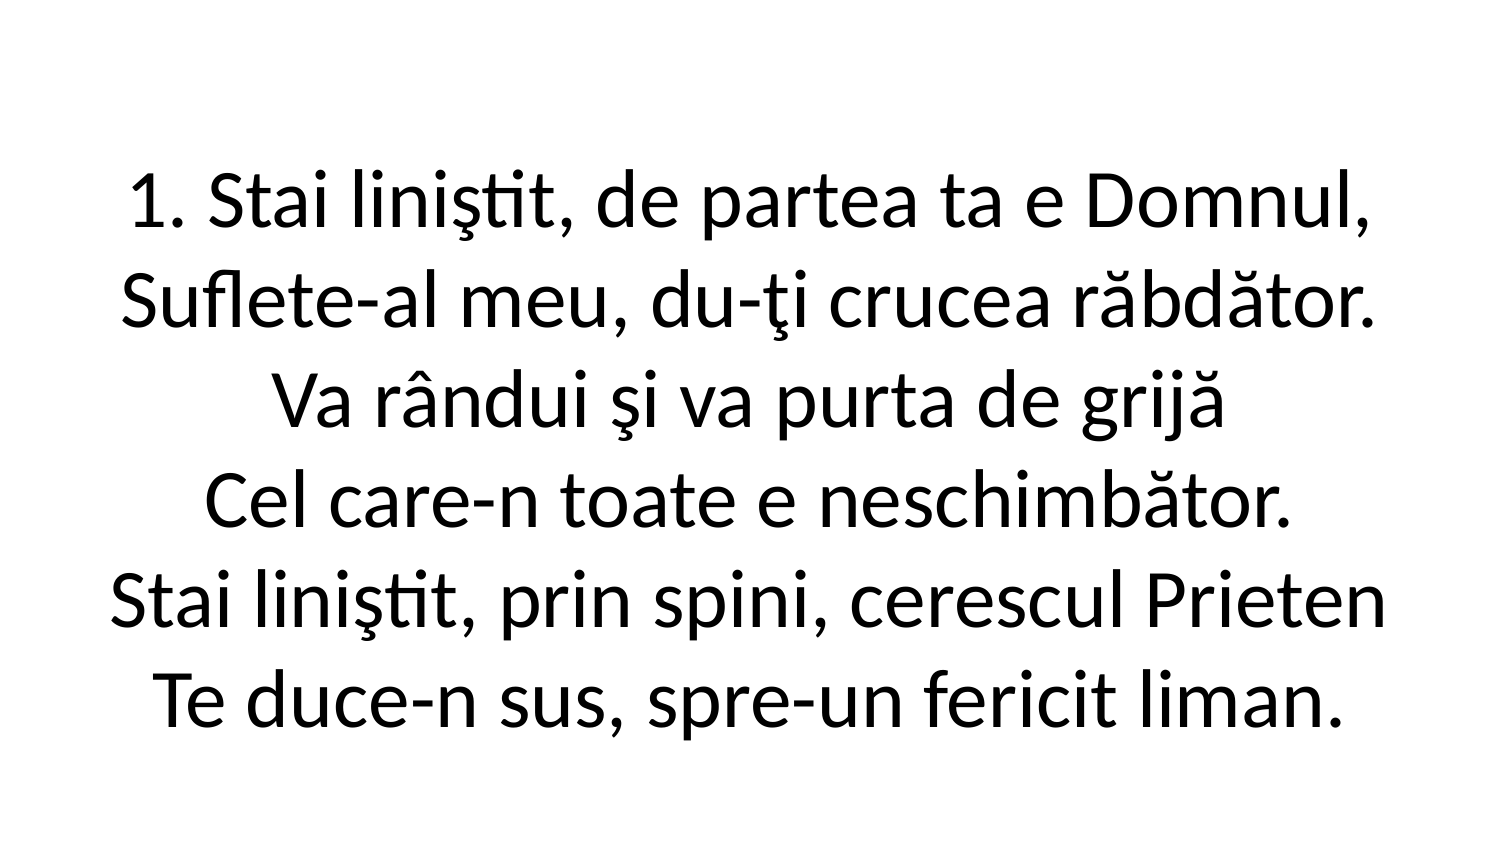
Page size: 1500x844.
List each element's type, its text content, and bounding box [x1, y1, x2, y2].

text_box 1. Stai liniştit, de partea ta e Domnul, Suflete-al meu, du-ţi crucea răbdător. Va rândui şi va purta de grijă Cel care-n toate e neschimbător. Stai liniştit, prin spini, cerescul Prieten Te duce-n sus, spre-un fericit liman. [94, 92, 1406, 752]
